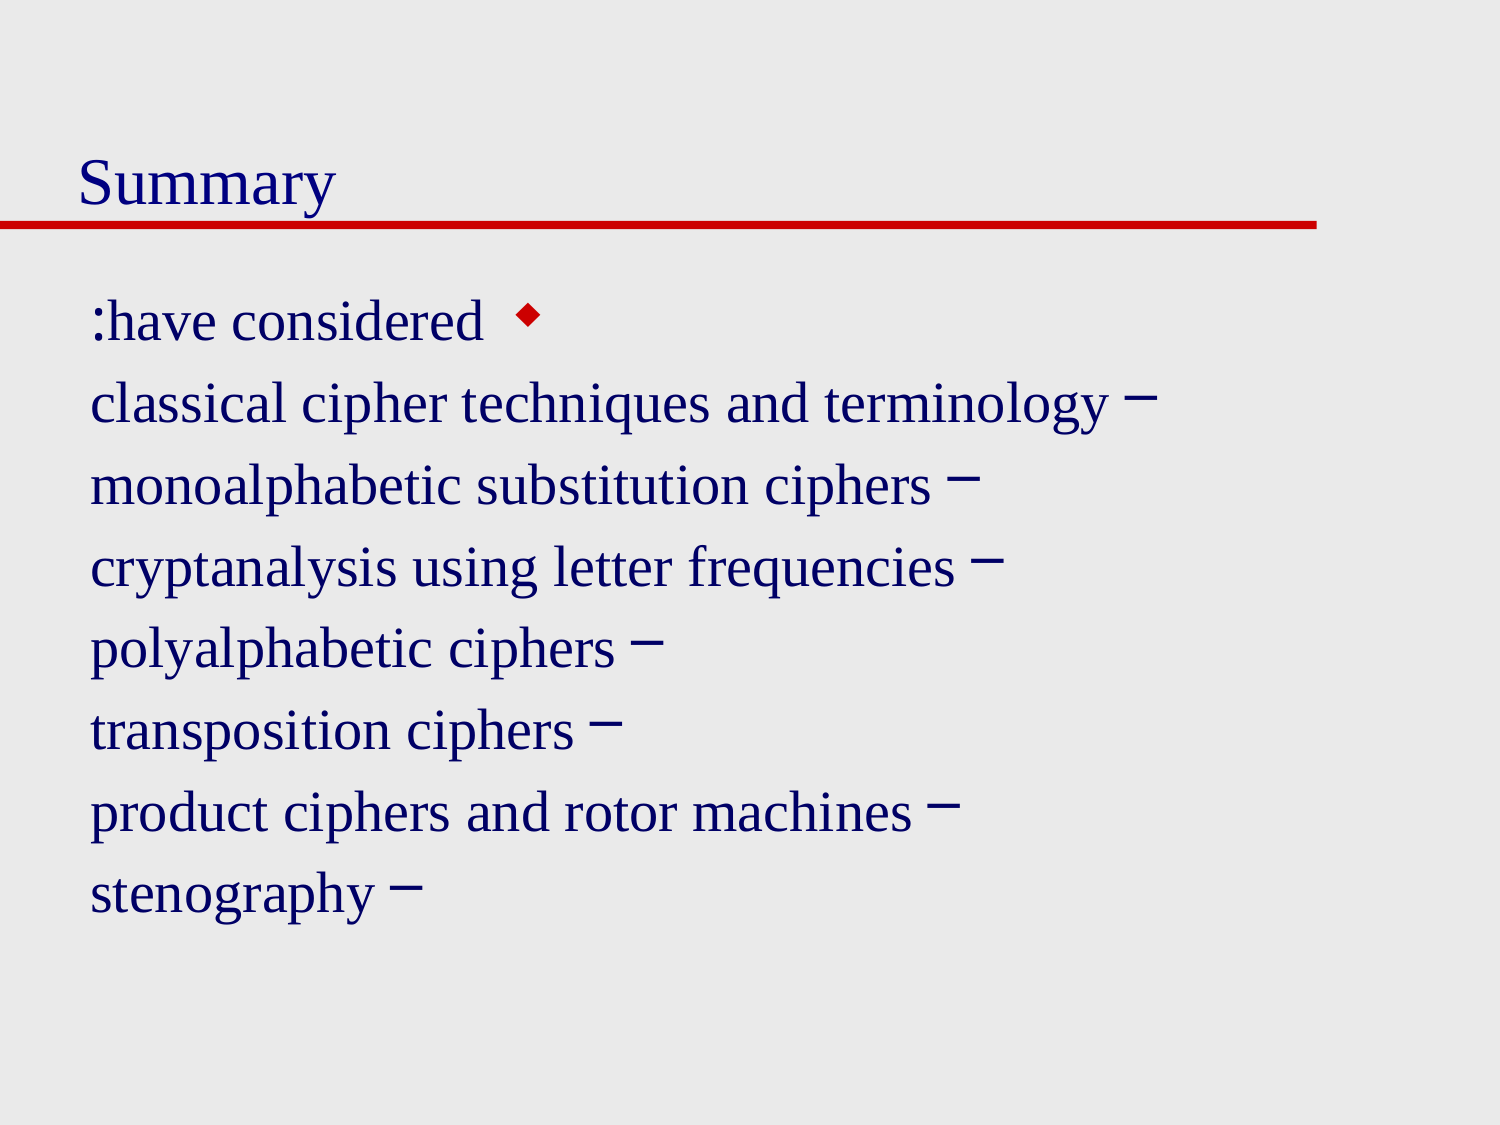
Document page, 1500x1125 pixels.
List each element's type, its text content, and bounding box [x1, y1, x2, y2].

list have considered: classical cipher techniques and terminology monoalphabetic substitution ciphers cryptanalysis using letter frequencies polyalphabetic ciphers transposition ciphers product ciphers and rotor machines stenography [74, 274, 1426, 1088]
title Summary [62, 43, 1338, 226]
